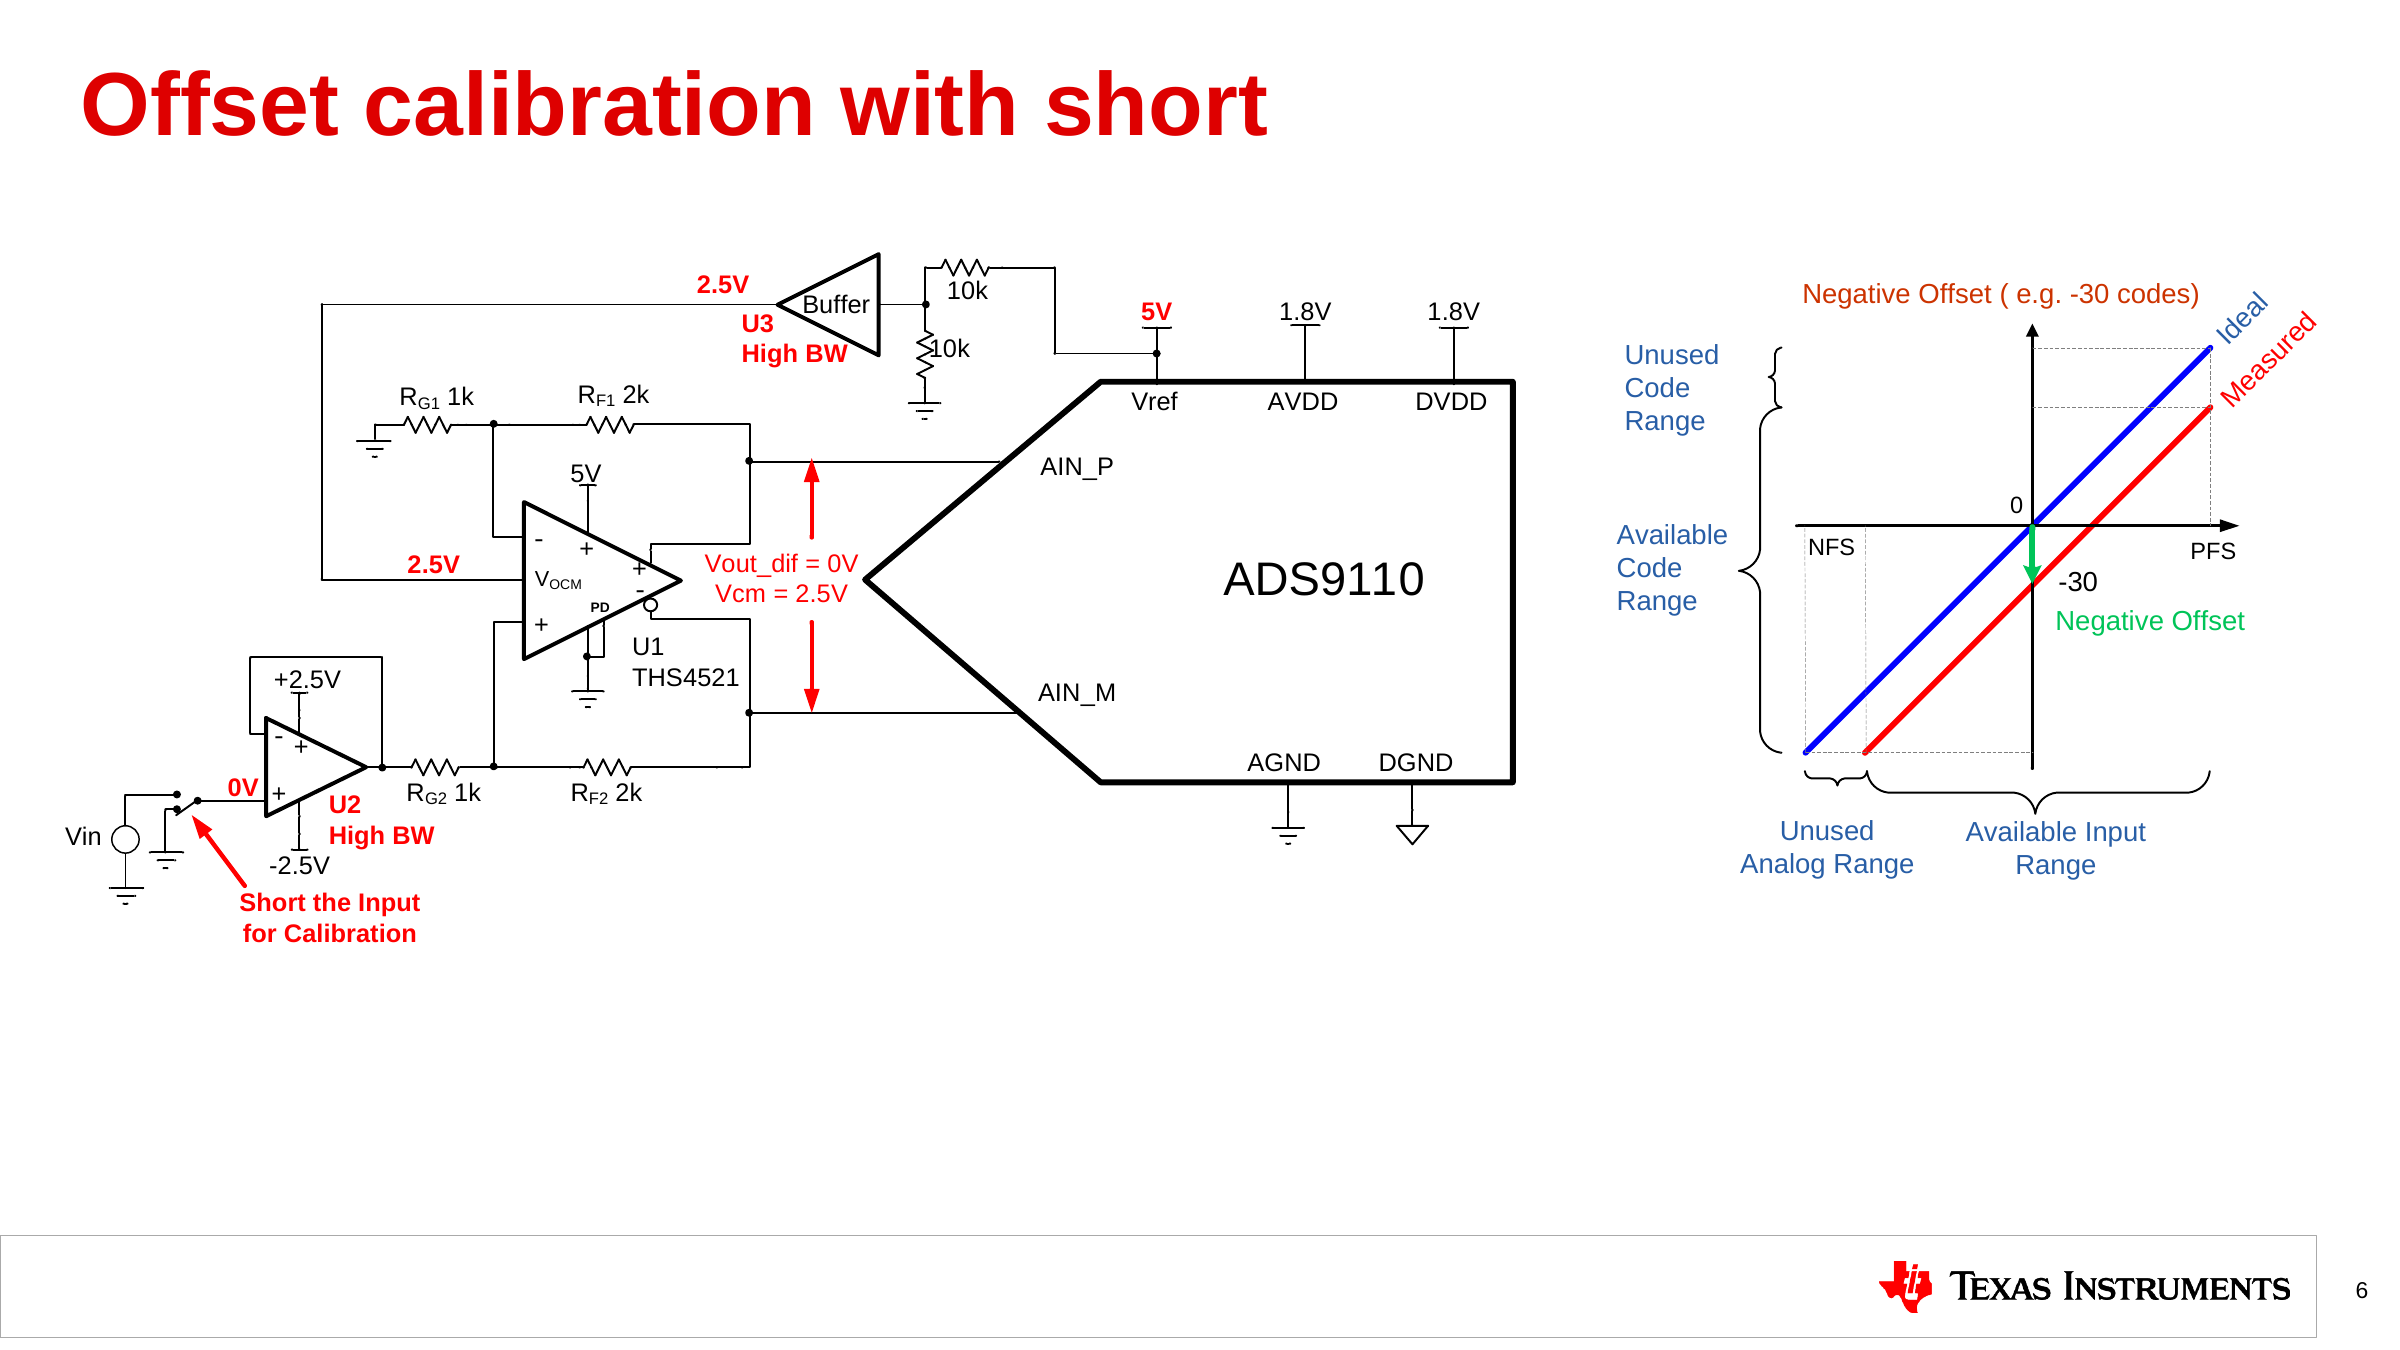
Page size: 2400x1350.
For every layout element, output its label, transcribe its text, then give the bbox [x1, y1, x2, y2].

slide_number 6 [1828, 1265, 2389, 1307]
title Offset calibration with short [60, 27, 2282, 189]
picture [1879, 1261, 2290, 1265]
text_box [49, 249, 2345, 963]
picture [1879, 1307, 2290, 1313]
